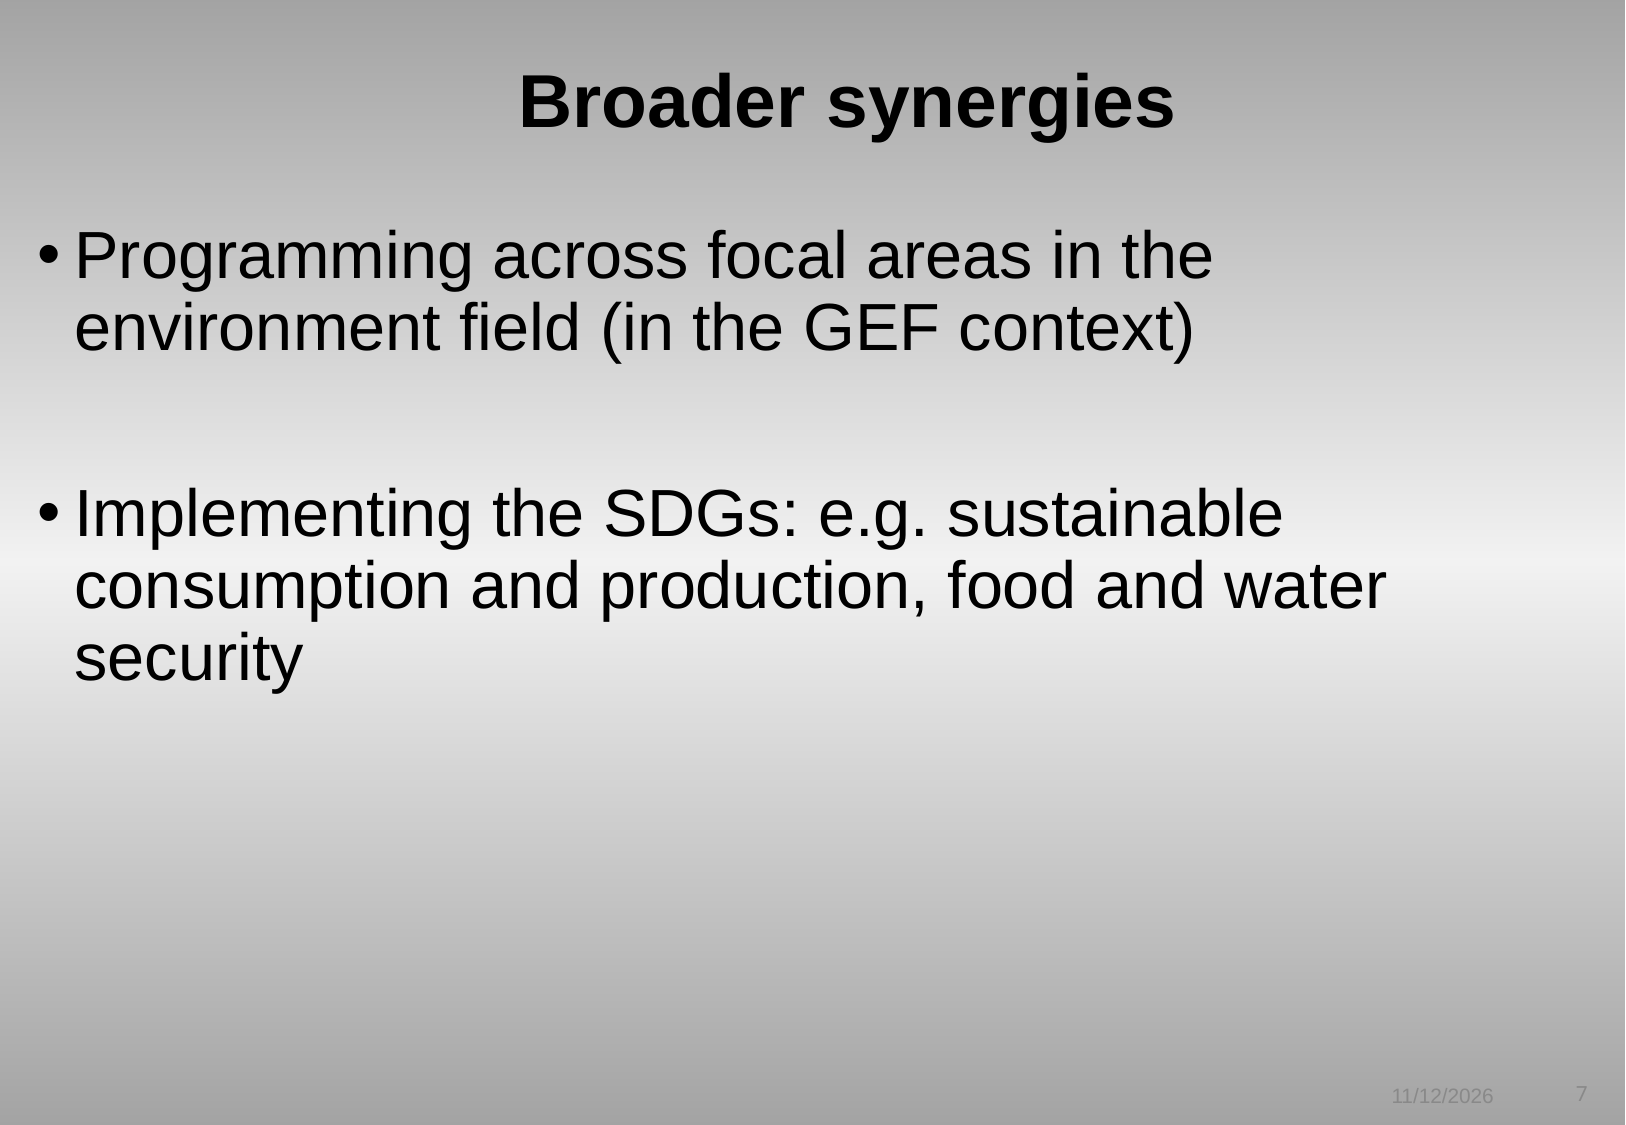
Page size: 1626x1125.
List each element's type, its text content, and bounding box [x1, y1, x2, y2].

list Programming across focal areas in the environment field (in the GEF context) Implementing the SDGs: e.g. sustainable consumption and production, food and water security [21, 213, 1600, 1041]
title Broader synergies [35, 31, 1625, 175]
